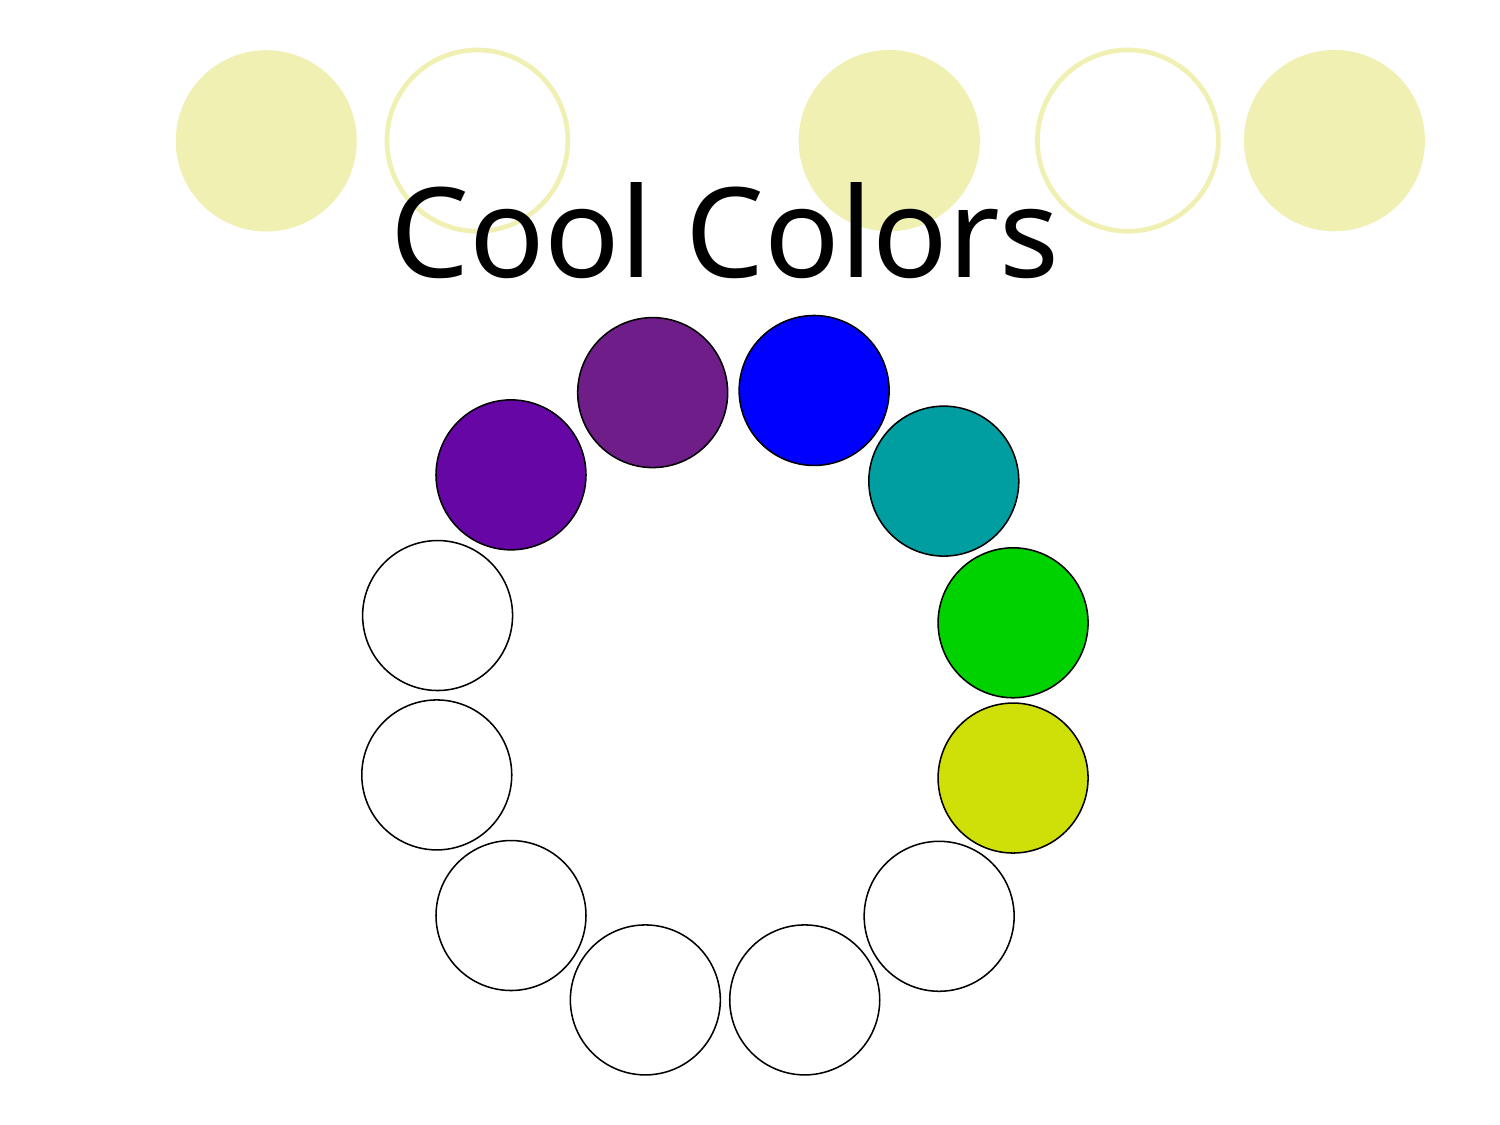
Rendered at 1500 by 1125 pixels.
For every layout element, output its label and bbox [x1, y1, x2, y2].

text_box [237, 146, 1213, 1076]
